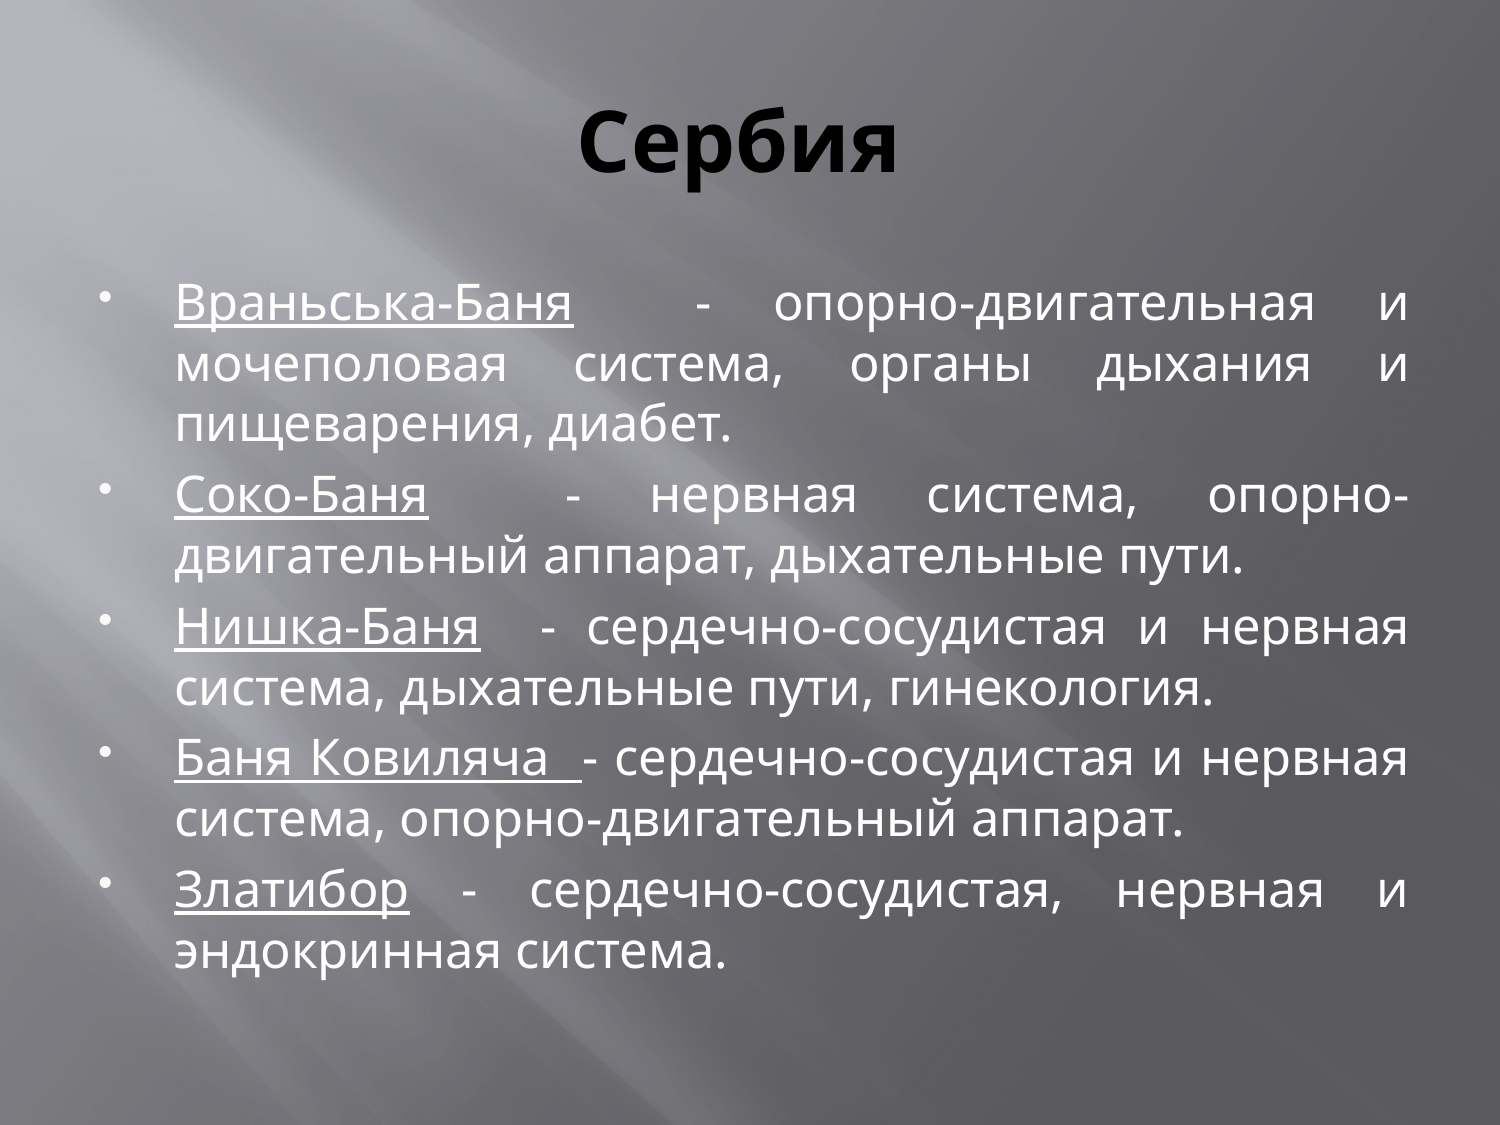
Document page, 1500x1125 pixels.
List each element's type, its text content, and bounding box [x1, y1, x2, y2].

title Сербия [75, 45, 1425, 233]
list Враньська-Баня - опорно-двигательная и мочеполовая система, органы дыхания и пищеварения, диабет. Соко-Баня - нервная система, опорно-двигательный аппарат, дыхательные пути. Нишка-Баня - сердечно-сосудистая и нервная система, дыхательные пути, гинекология. Баня Ковиляча - сердечно-сосудистая и нервная система, опорно-двигательный аппарат. Златибор - сердечно-сосудистая, нервная и эндокринная система. [75, 262, 1425, 1035]
